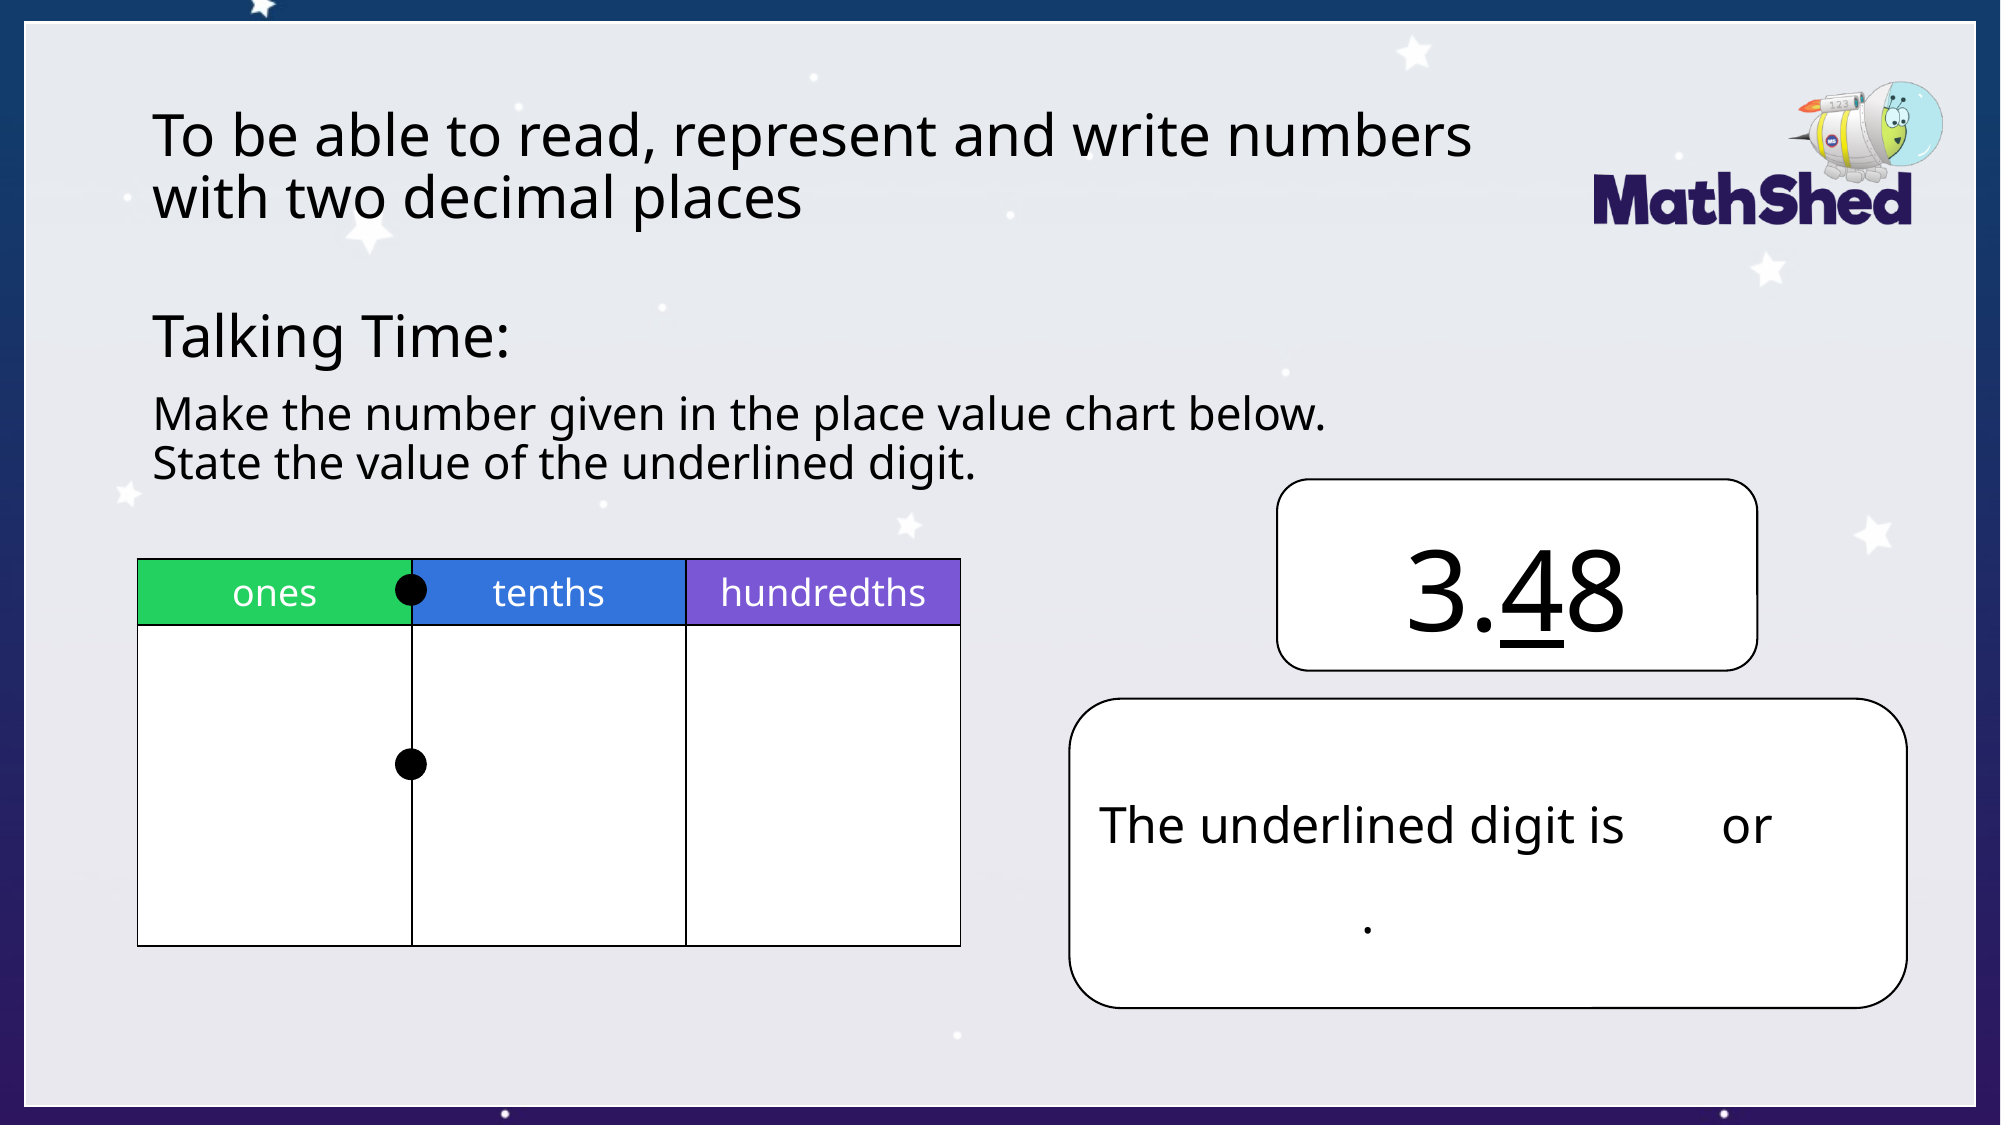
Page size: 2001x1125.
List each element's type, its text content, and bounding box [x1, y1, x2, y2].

text_box [395, 573, 427, 606]
text_box The underlined digit is 0.4 or four tenths. [1068, 697, 1908, 1010]
text_box [394, 748, 427, 781]
picture [0, 0, 2001, 1125]
table_cell [687, 626, 960, 945]
table_header hundredths [687, 560, 960, 624]
list Talking Time: Make the number given in the place value chart below. State the value of the underlined digit. [137, 299, 1863, 1014]
table_header ones [138, 560, 411, 624]
table_cell [413, 626, 685, 945]
table_cell [138, 626, 411, 945]
text_box 3.48 [1276, 478, 1759, 672]
title To be able to read, represent and write numbers with two decimal places [137, 59, 1578, 278]
table_header tenths [413, 560, 685, 624]
